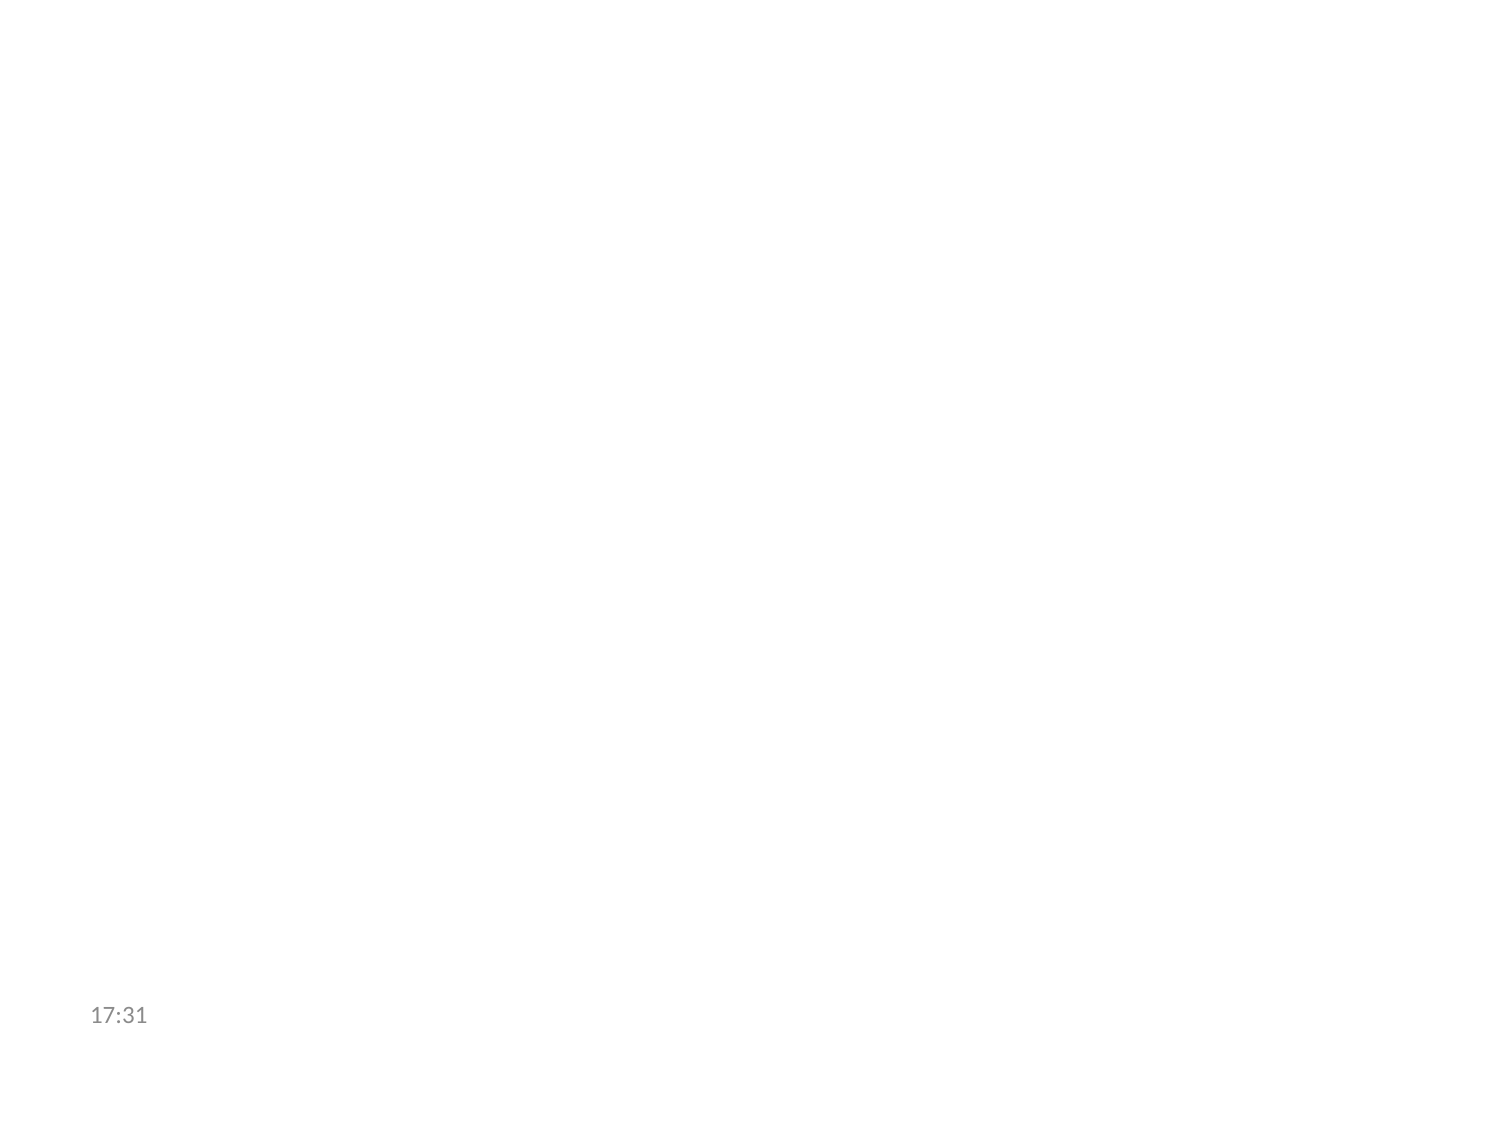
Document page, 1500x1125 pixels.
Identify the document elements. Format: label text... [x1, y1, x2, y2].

text_box 15:35 [75, 983, 425, 1044]
